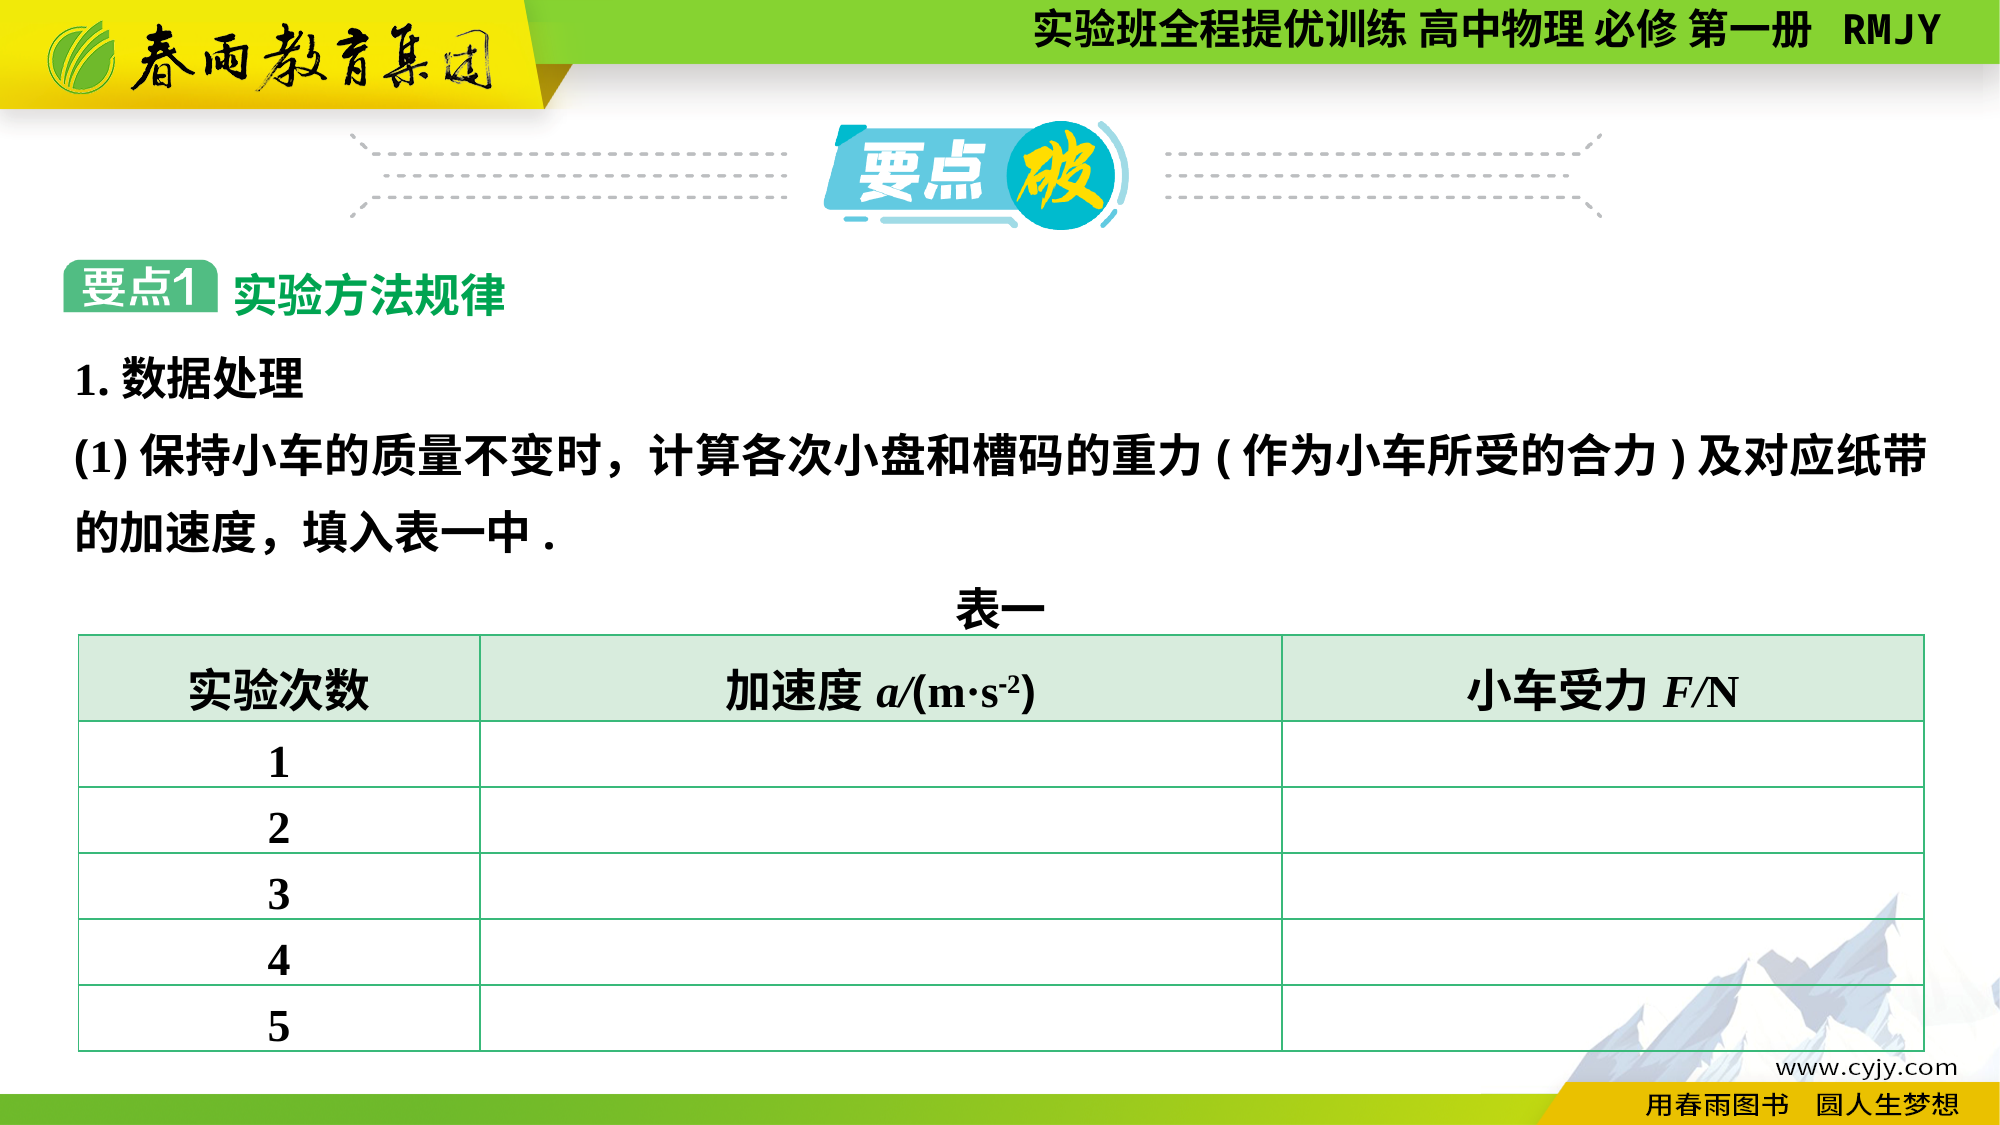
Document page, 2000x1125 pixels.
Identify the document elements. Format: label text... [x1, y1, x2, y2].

table_header 小车受力F/N [1283, 636, 1923, 720]
table_header 实验次数 [79, 636, 479, 720]
table_cell [481, 722, 1281, 786]
table_cell 1 [79, 722, 479, 786]
list 实验方法规律 1.数据处理 (1)保持小车的质量不变时，计算各次小盘和槽码的重力(作为小车所受的合力)及对应纸带的加速度，填入表一中. 表一 [59, 232, 1944, 654]
table_cell 2 [79, 788, 479, 852]
table_cell [1283, 986, 1923, 1050]
table_cell [481, 920, 1281, 984]
table_cell [481, 854, 1281, 918]
table_cell [1283, 854, 1923, 918]
table_cell 3 [79, 854, 479, 918]
table_header 加速度a/(m·s-2) [481, 636, 1281, 720]
table_cell [1283, 722, 1923, 786]
picture [0, 0, 2000, 1125]
table_cell 4 [79, 920, 479, 984]
table_cell 5 [79, 986, 479, 1050]
table_cell [481, 986, 1281, 1050]
table_cell [1283, 920, 1923, 984]
table_cell [481, 788, 1281, 852]
table_cell [1283, 788, 1923, 852]
